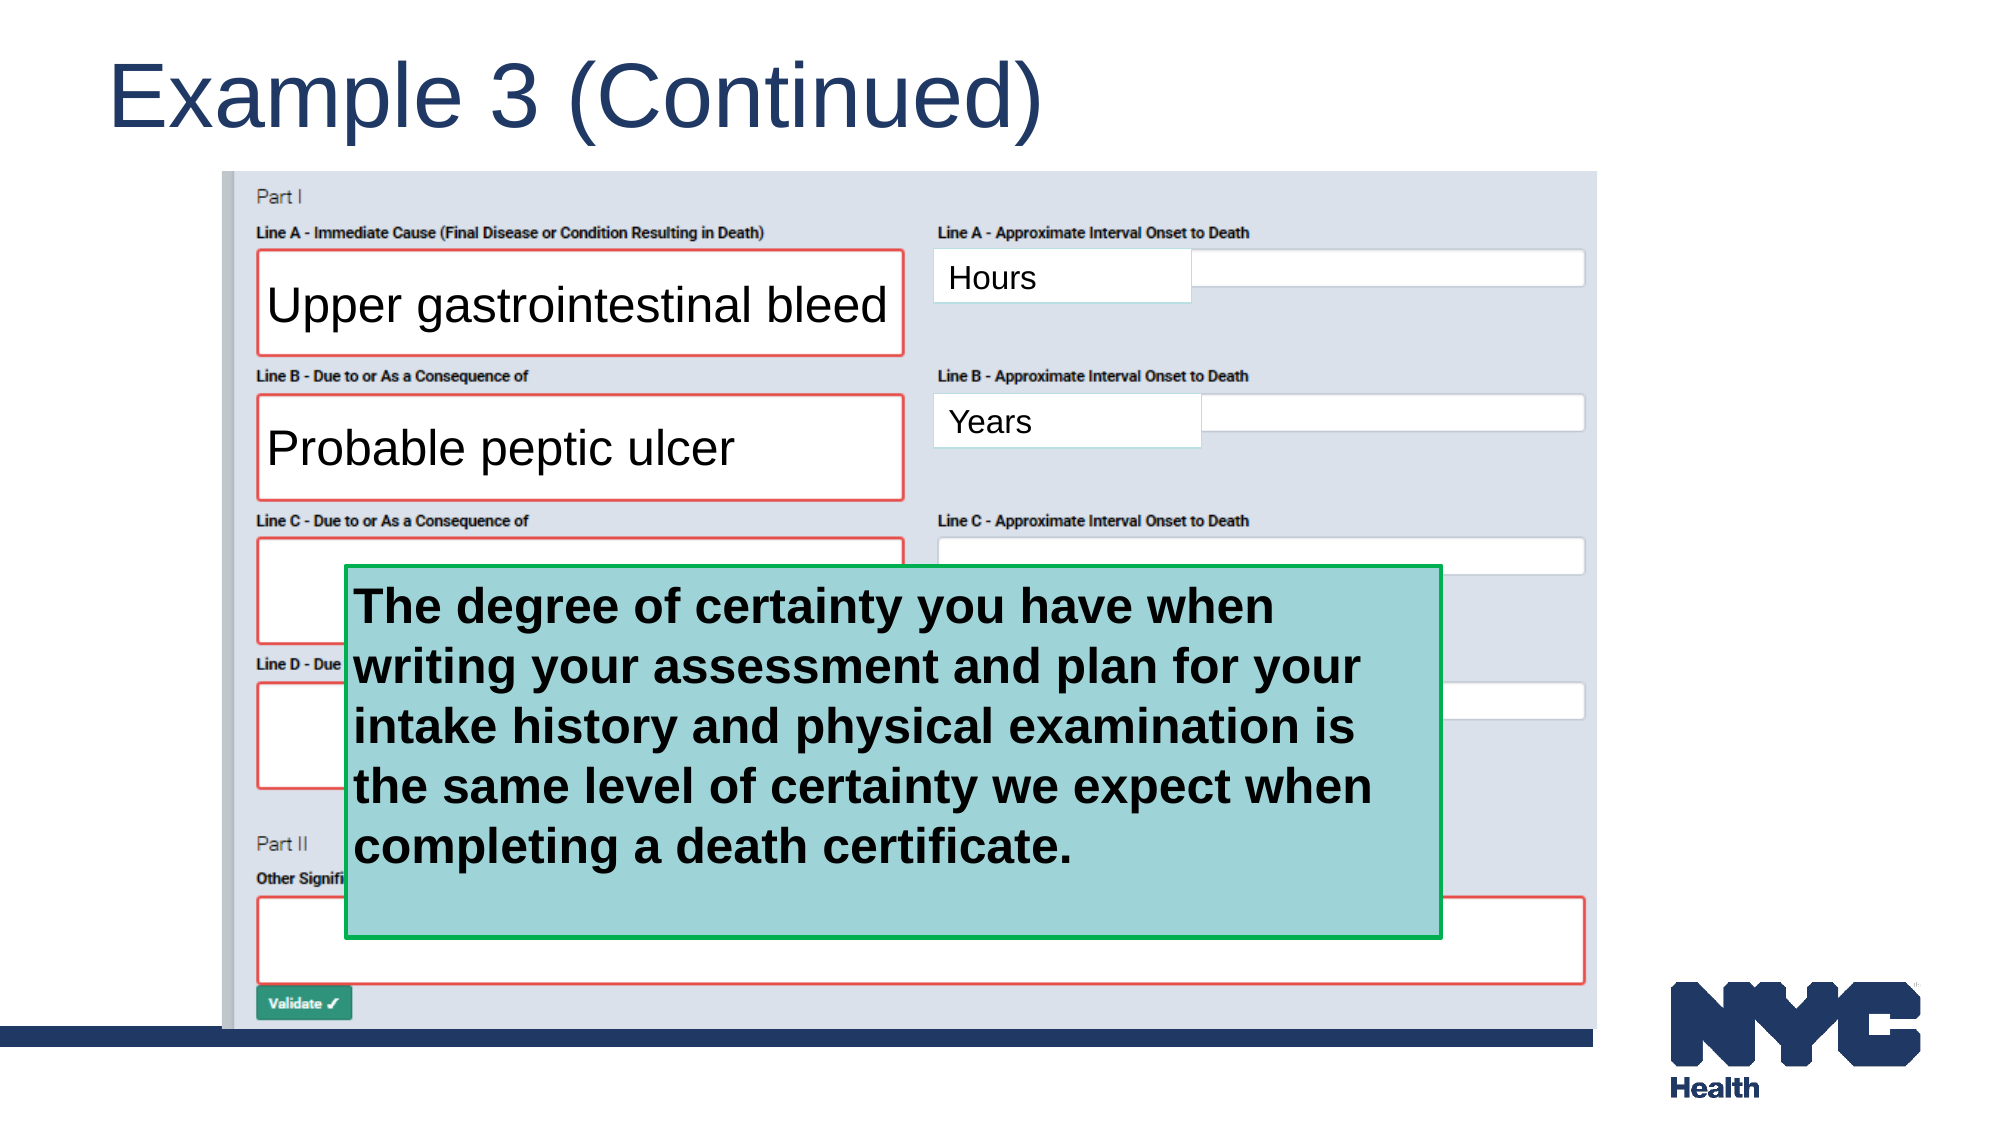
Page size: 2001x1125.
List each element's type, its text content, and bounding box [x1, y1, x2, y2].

title Example 3 (Continued) [99, 0, 1900, 185]
picture [221, 170, 1598, 1029]
picture [1671, 982, 1921, 1098]
